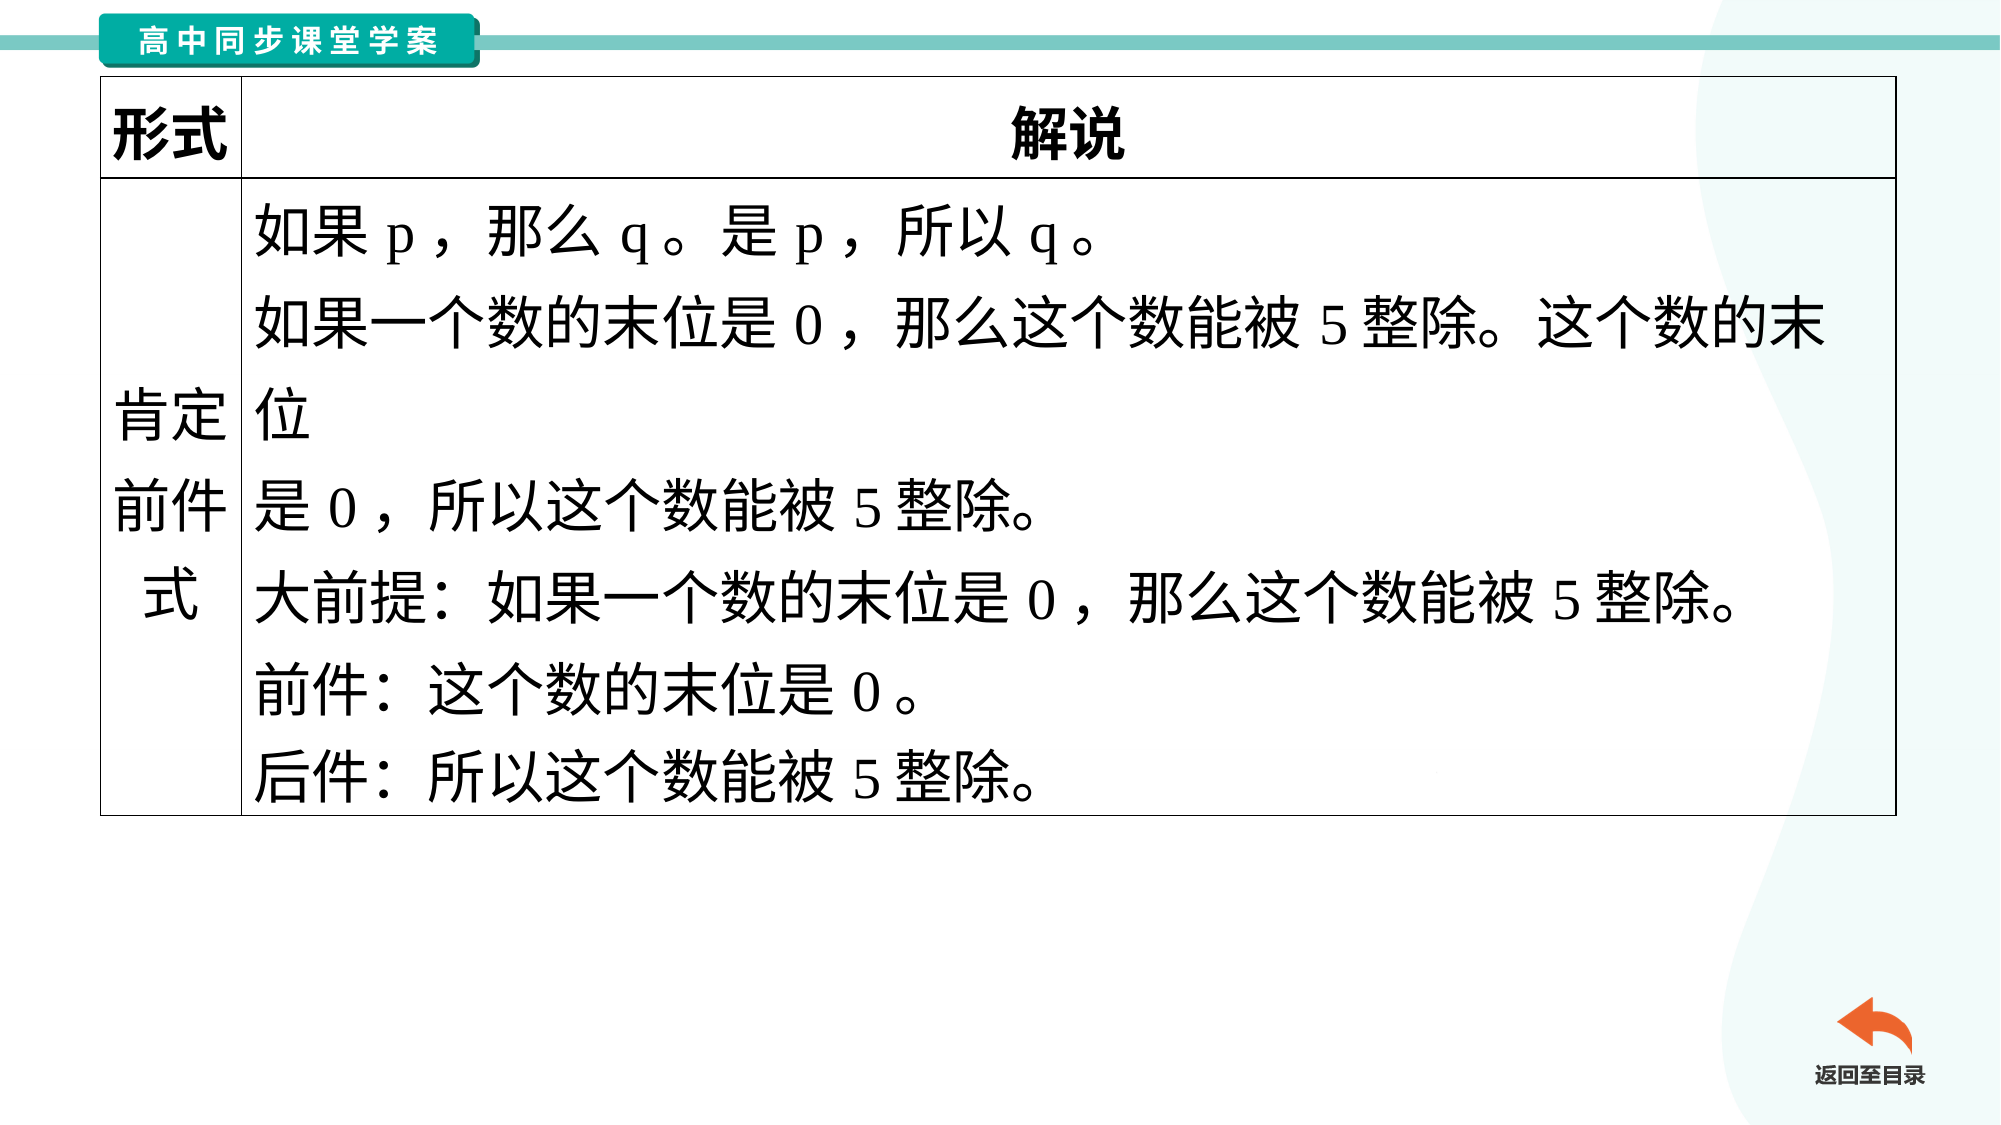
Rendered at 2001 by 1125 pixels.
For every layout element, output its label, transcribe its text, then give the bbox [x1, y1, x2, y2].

table_cell 肯定 前件 式 [101, 179, 241, 815]
table_cell 如果p，那么q。是p，所以q。 如果一个数的末位是0，那么这个数能被5整除。这个数的末位 是0，所以这个数能被5整除。 大前提：如果一个数的末位是0，那么这个数能被5整除。 前件：这个数的末位是0。 后件：所以这个数能被5整除。 [242, 179, 1895, 815]
picture [0, 0, 2000, 1125]
table_header 形式 [101, 77, 241, 177]
table_header 解说 [242, 77, 1895, 177]
